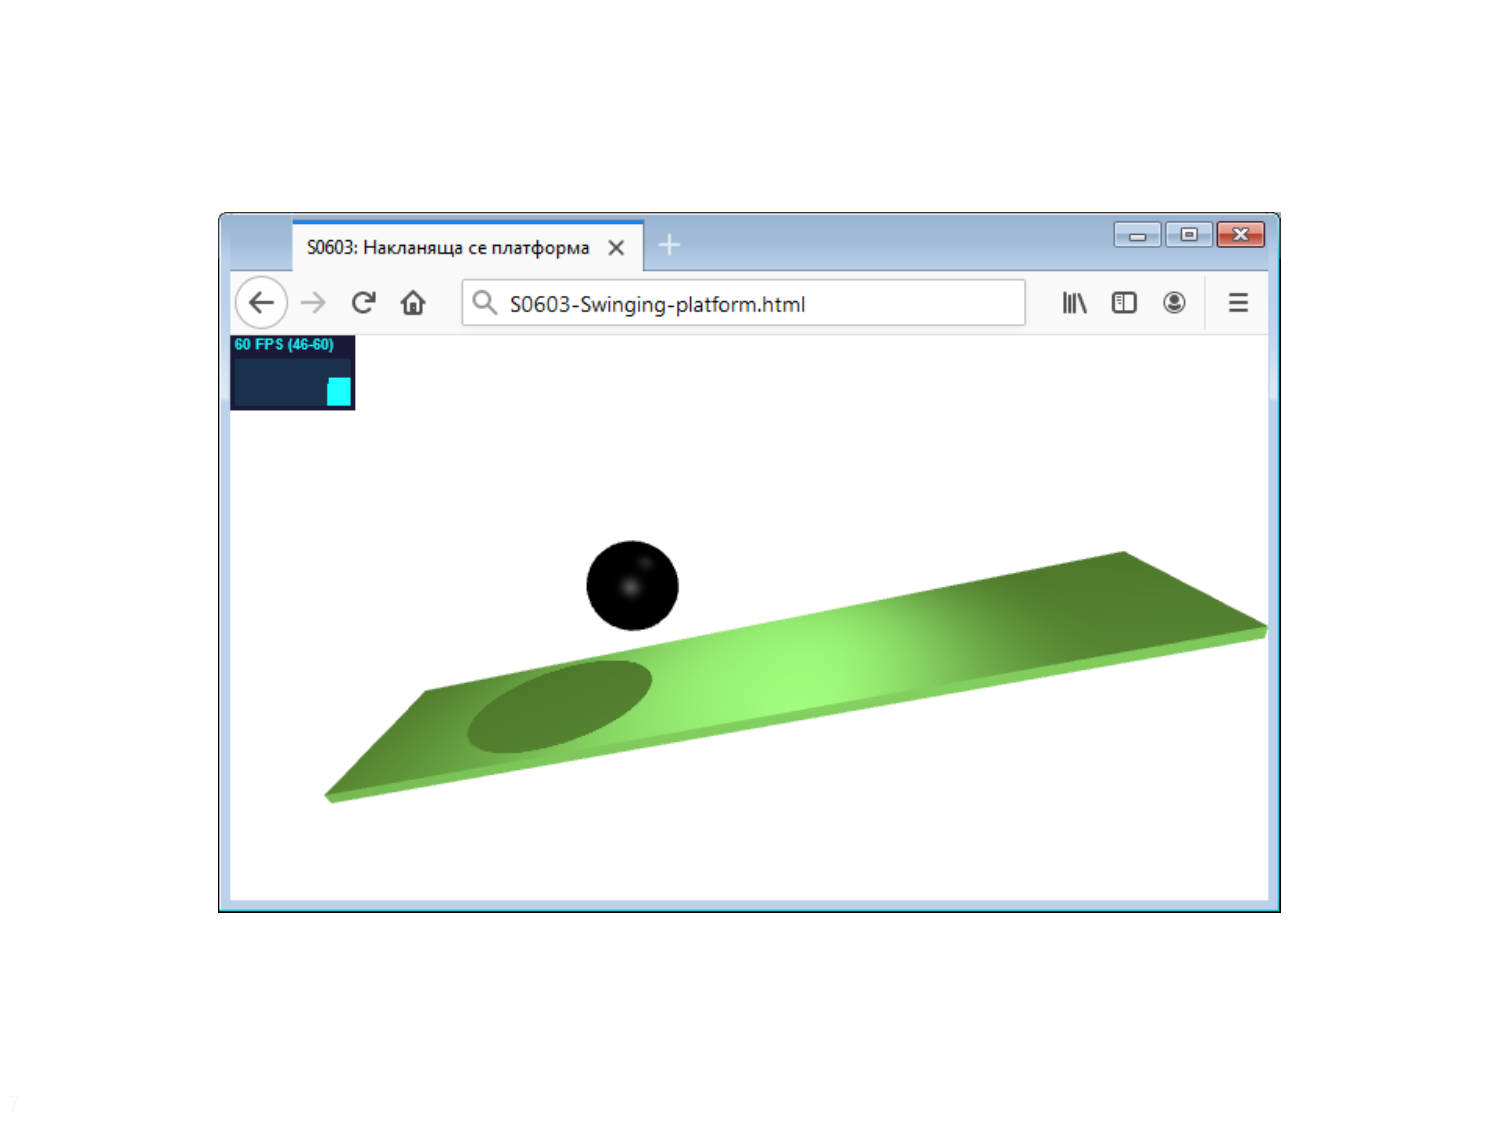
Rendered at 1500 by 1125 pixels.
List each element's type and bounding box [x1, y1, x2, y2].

picture [218, 212, 1282, 913]
